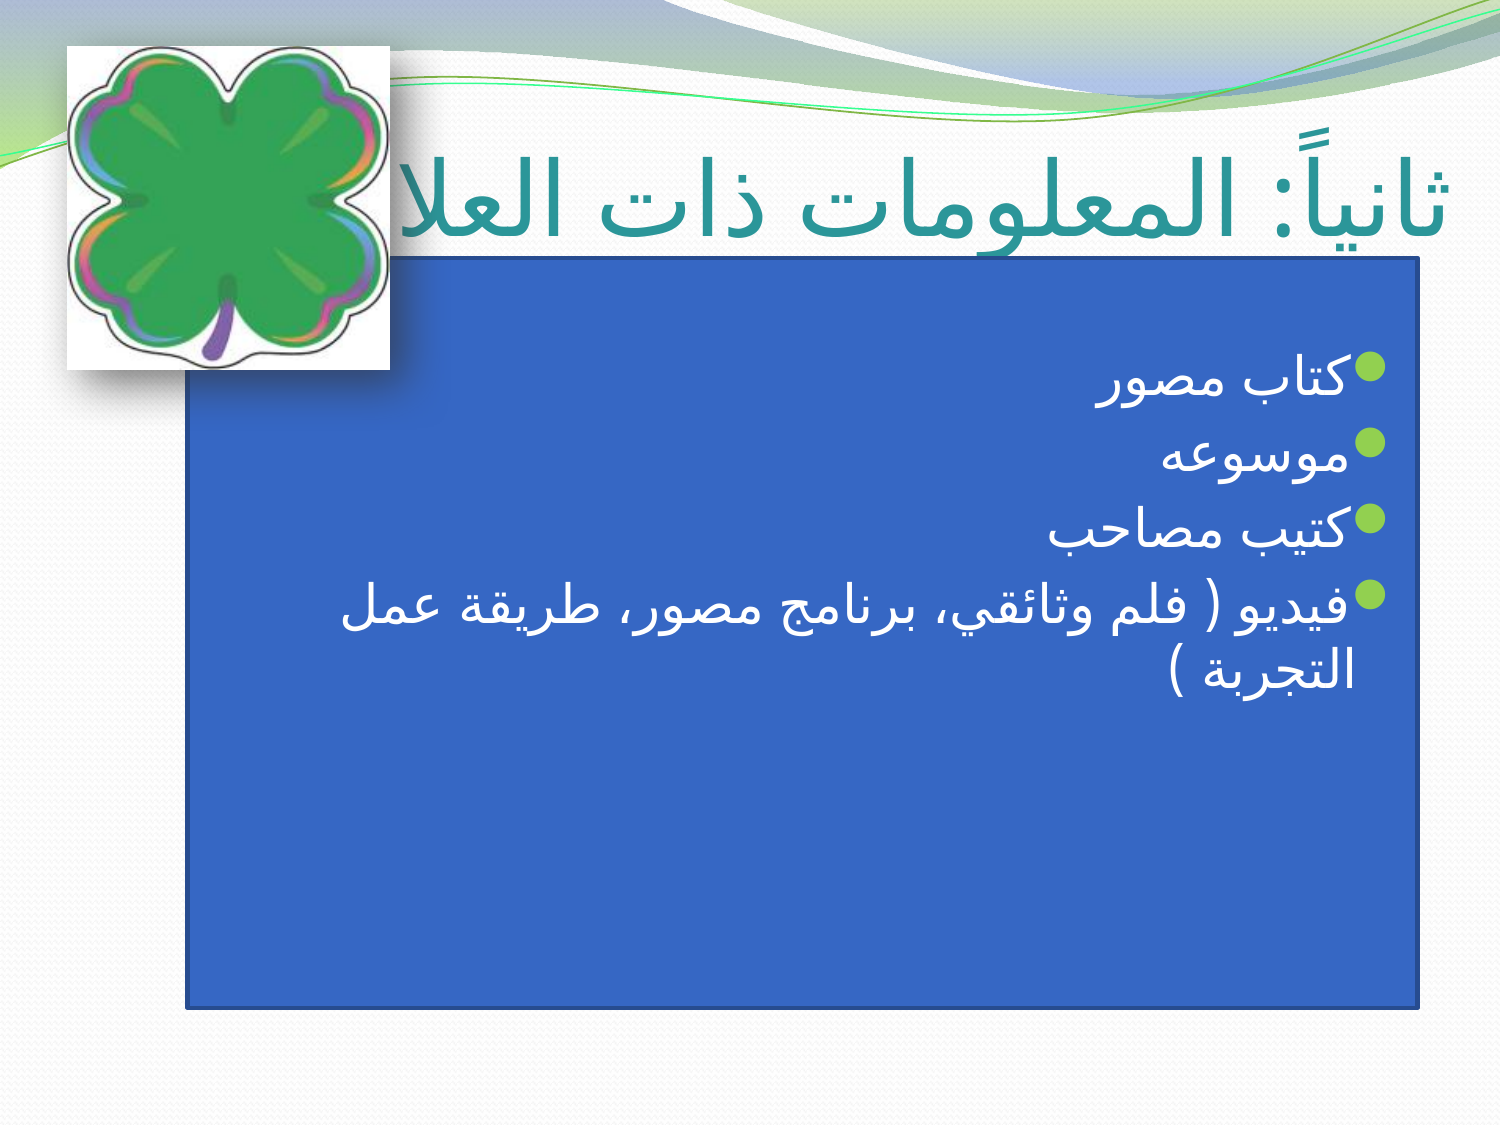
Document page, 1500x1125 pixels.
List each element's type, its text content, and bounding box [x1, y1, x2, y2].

list كتاب مصور موسوعه كتيب مصاحب فيديو ( فلم وثائقي، برنامج مصور، طريقة عمل التجربة ) [185, 256, 1420, 1010]
picture [67, 46, 390, 370]
title ثانياً: المعلومات ذات العلاقه [435, 70, 1453, 258]
